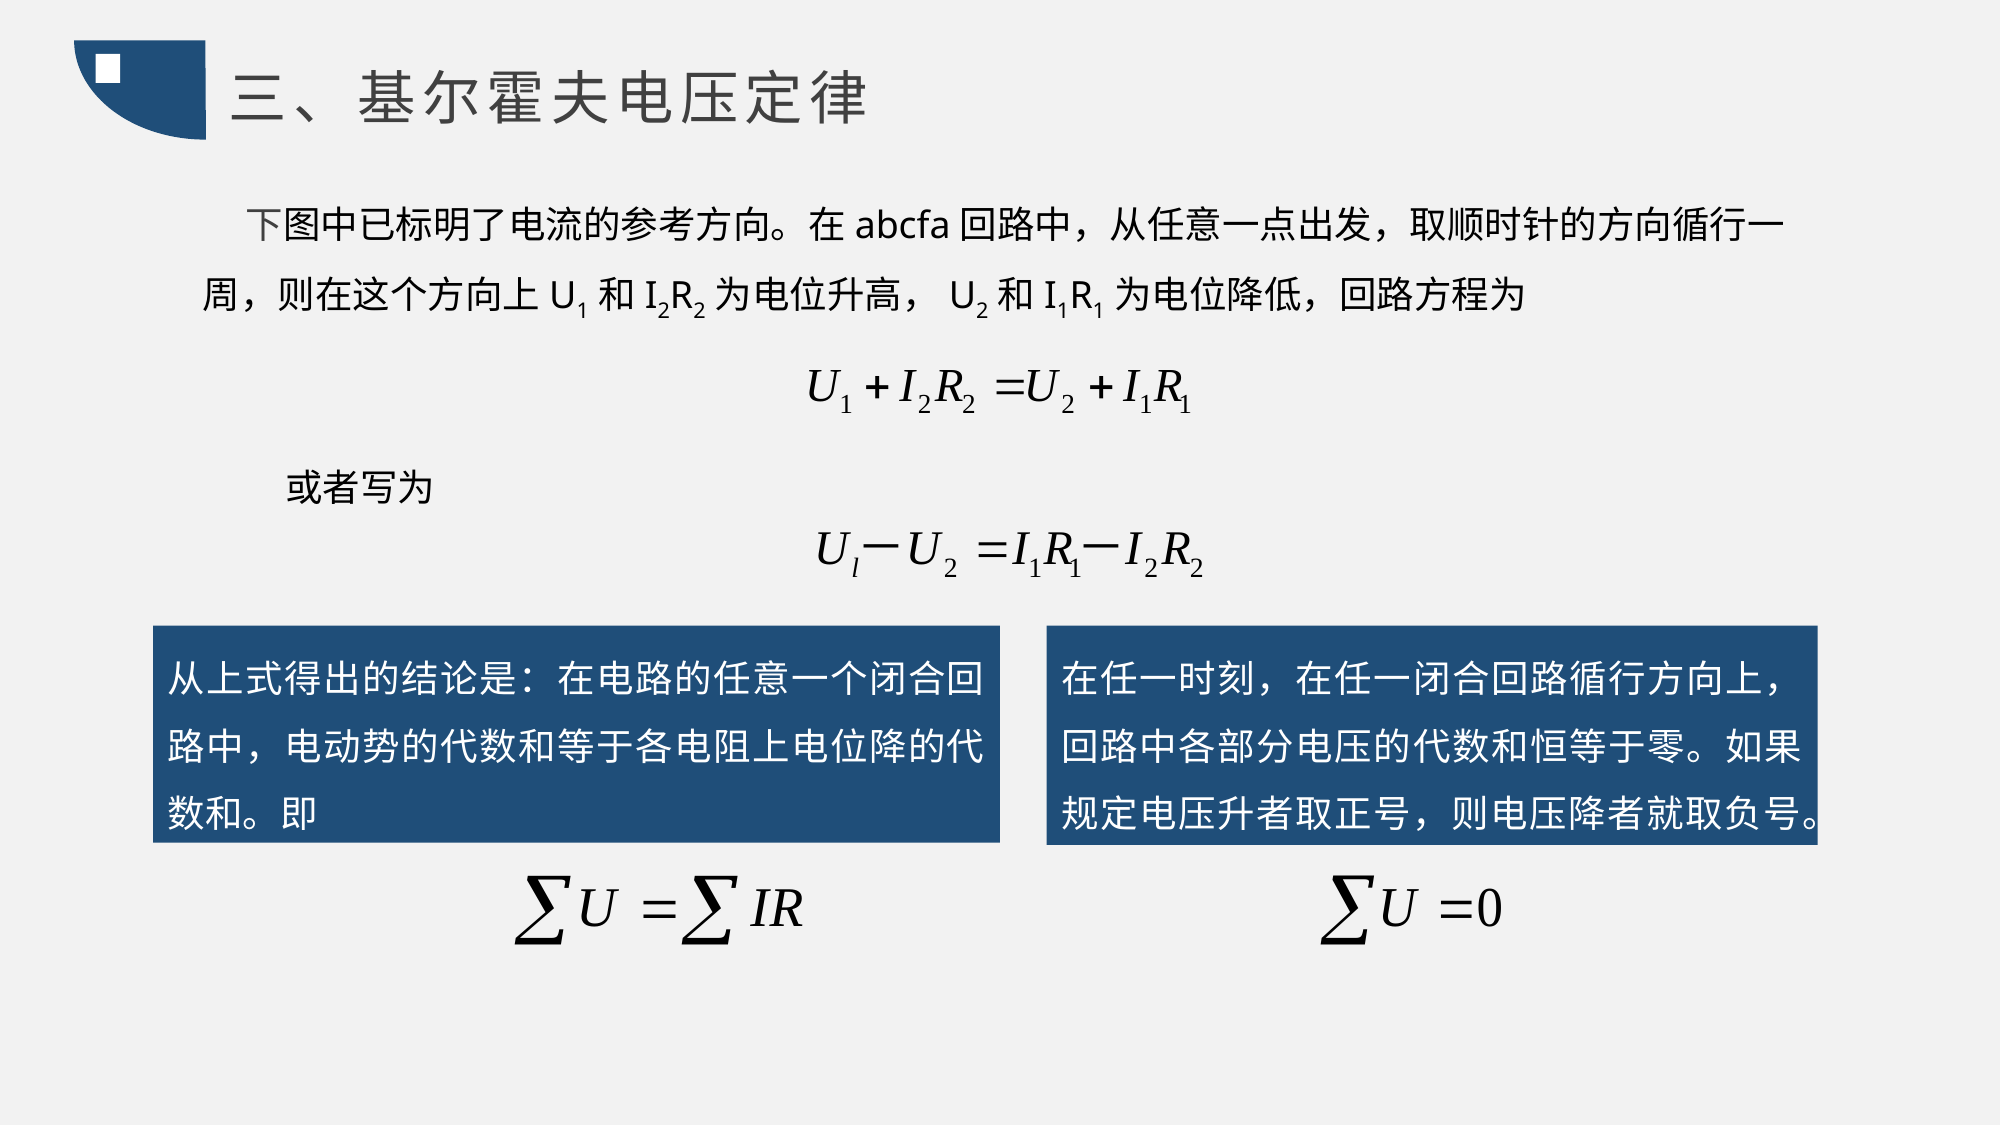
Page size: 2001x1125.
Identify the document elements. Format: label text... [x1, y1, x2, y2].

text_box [1312, 865, 1512, 960]
text_box 在任一时刻，在任一闭合回路循行方向上，回路中各部分电压的代数和恒等于零。如果规定电压升者取正号，则电压降者就取负号。 [1046, 625, 1818, 845]
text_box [811, 516, 1211, 590]
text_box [74, 0, 1070, 140]
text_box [506, 865, 812, 959]
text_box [802, 353, 1198, 425]
text_box 或者写为 [270, 456, 1104, 517]
text_box 下图中已标明了电流的参考方向。在abcfa回路中，从任意一点出发，取顺时针的方向循行一周，则在这个方向上U1和I2R2为电位升高，U2和I1R1为电位降低，回路方程为 [187, 171, 1834, 330]
text_box 从上式得出的结论是：在电路的任意一个闭合回路中，电动势的代数和等于各电阻上电位降的代数和。即 [153, 625, 1000, 843]
